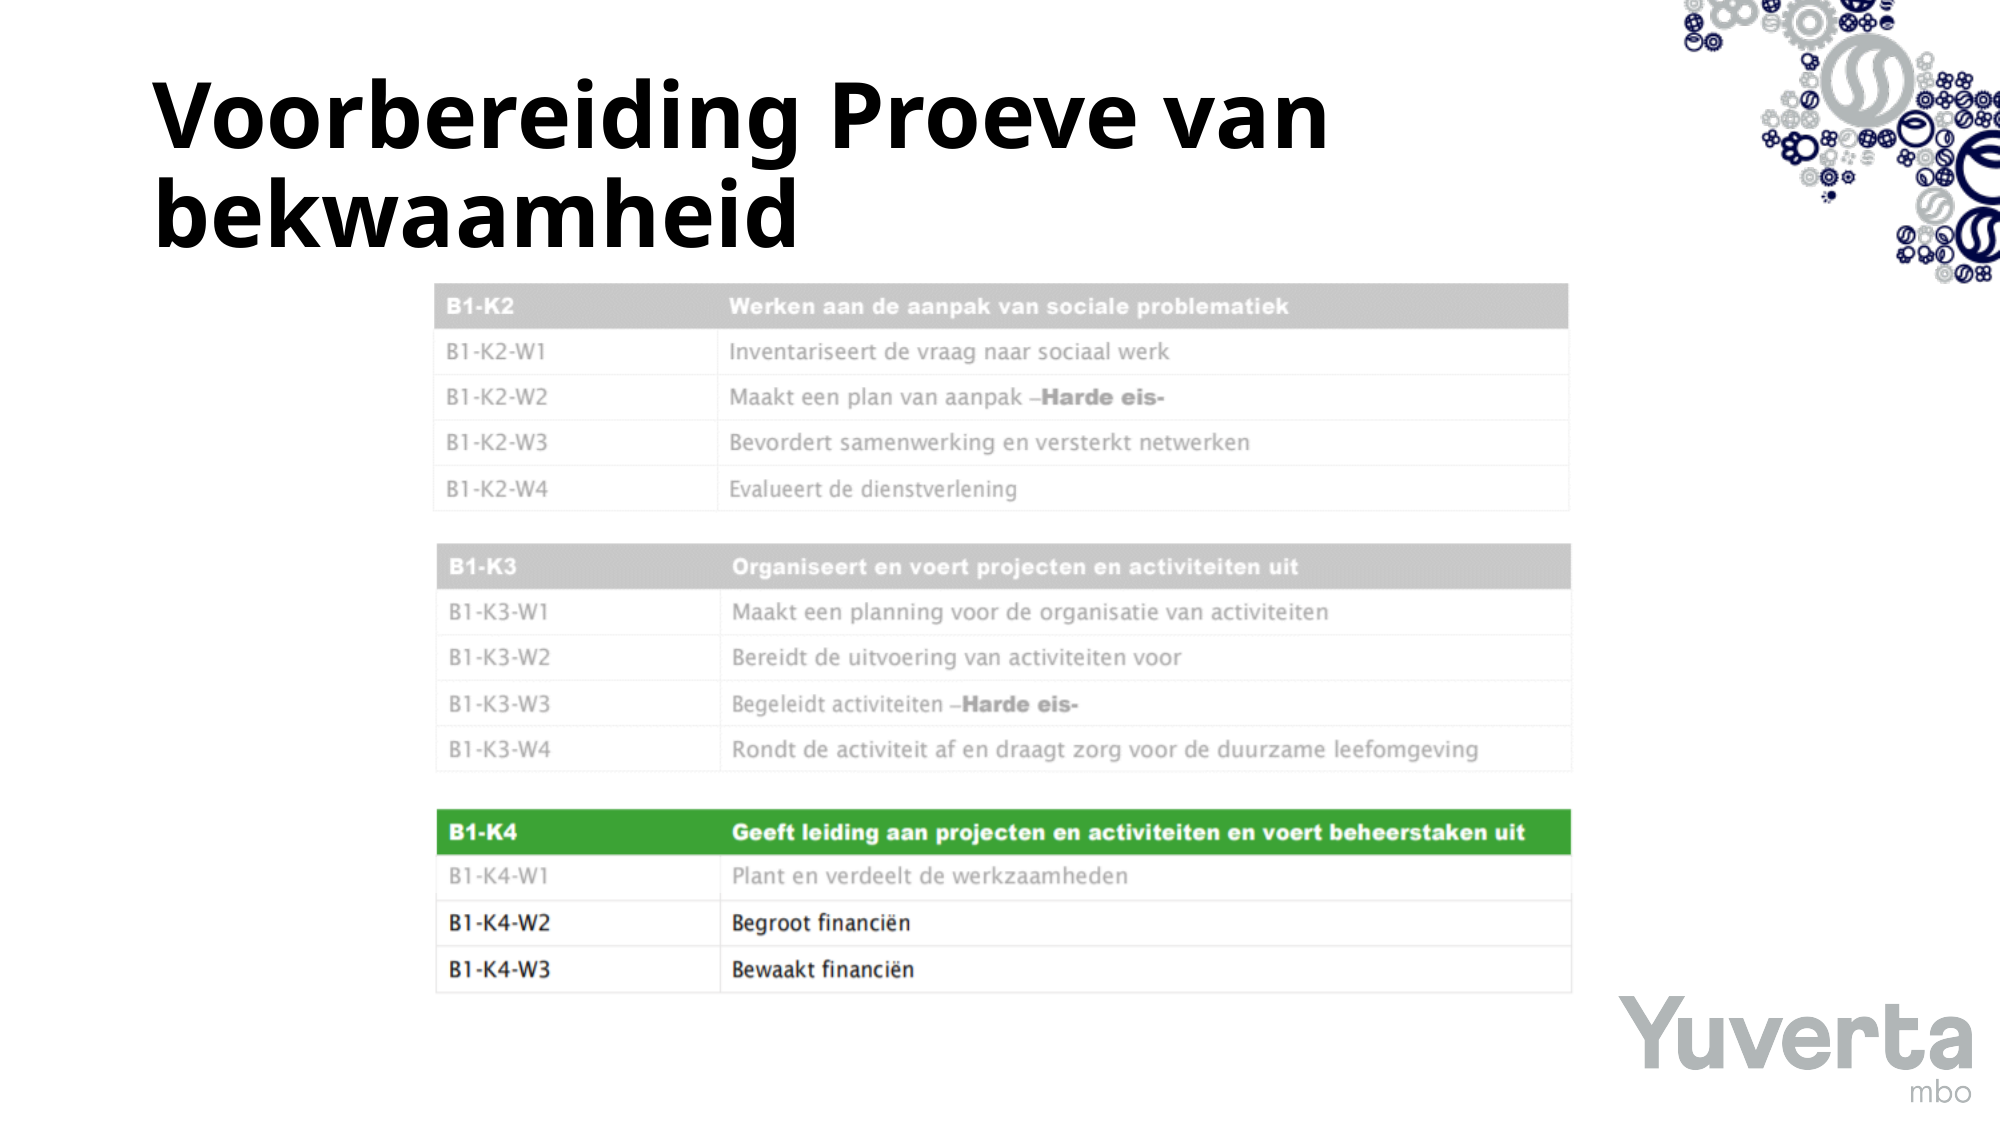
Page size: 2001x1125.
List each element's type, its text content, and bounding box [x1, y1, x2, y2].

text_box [421, 266, 1579, 1013]
title Voorbereiding Proeve van bekwaamheid [137, 59, 1863, 278]
picture [0, 0, 2000, 1125]
